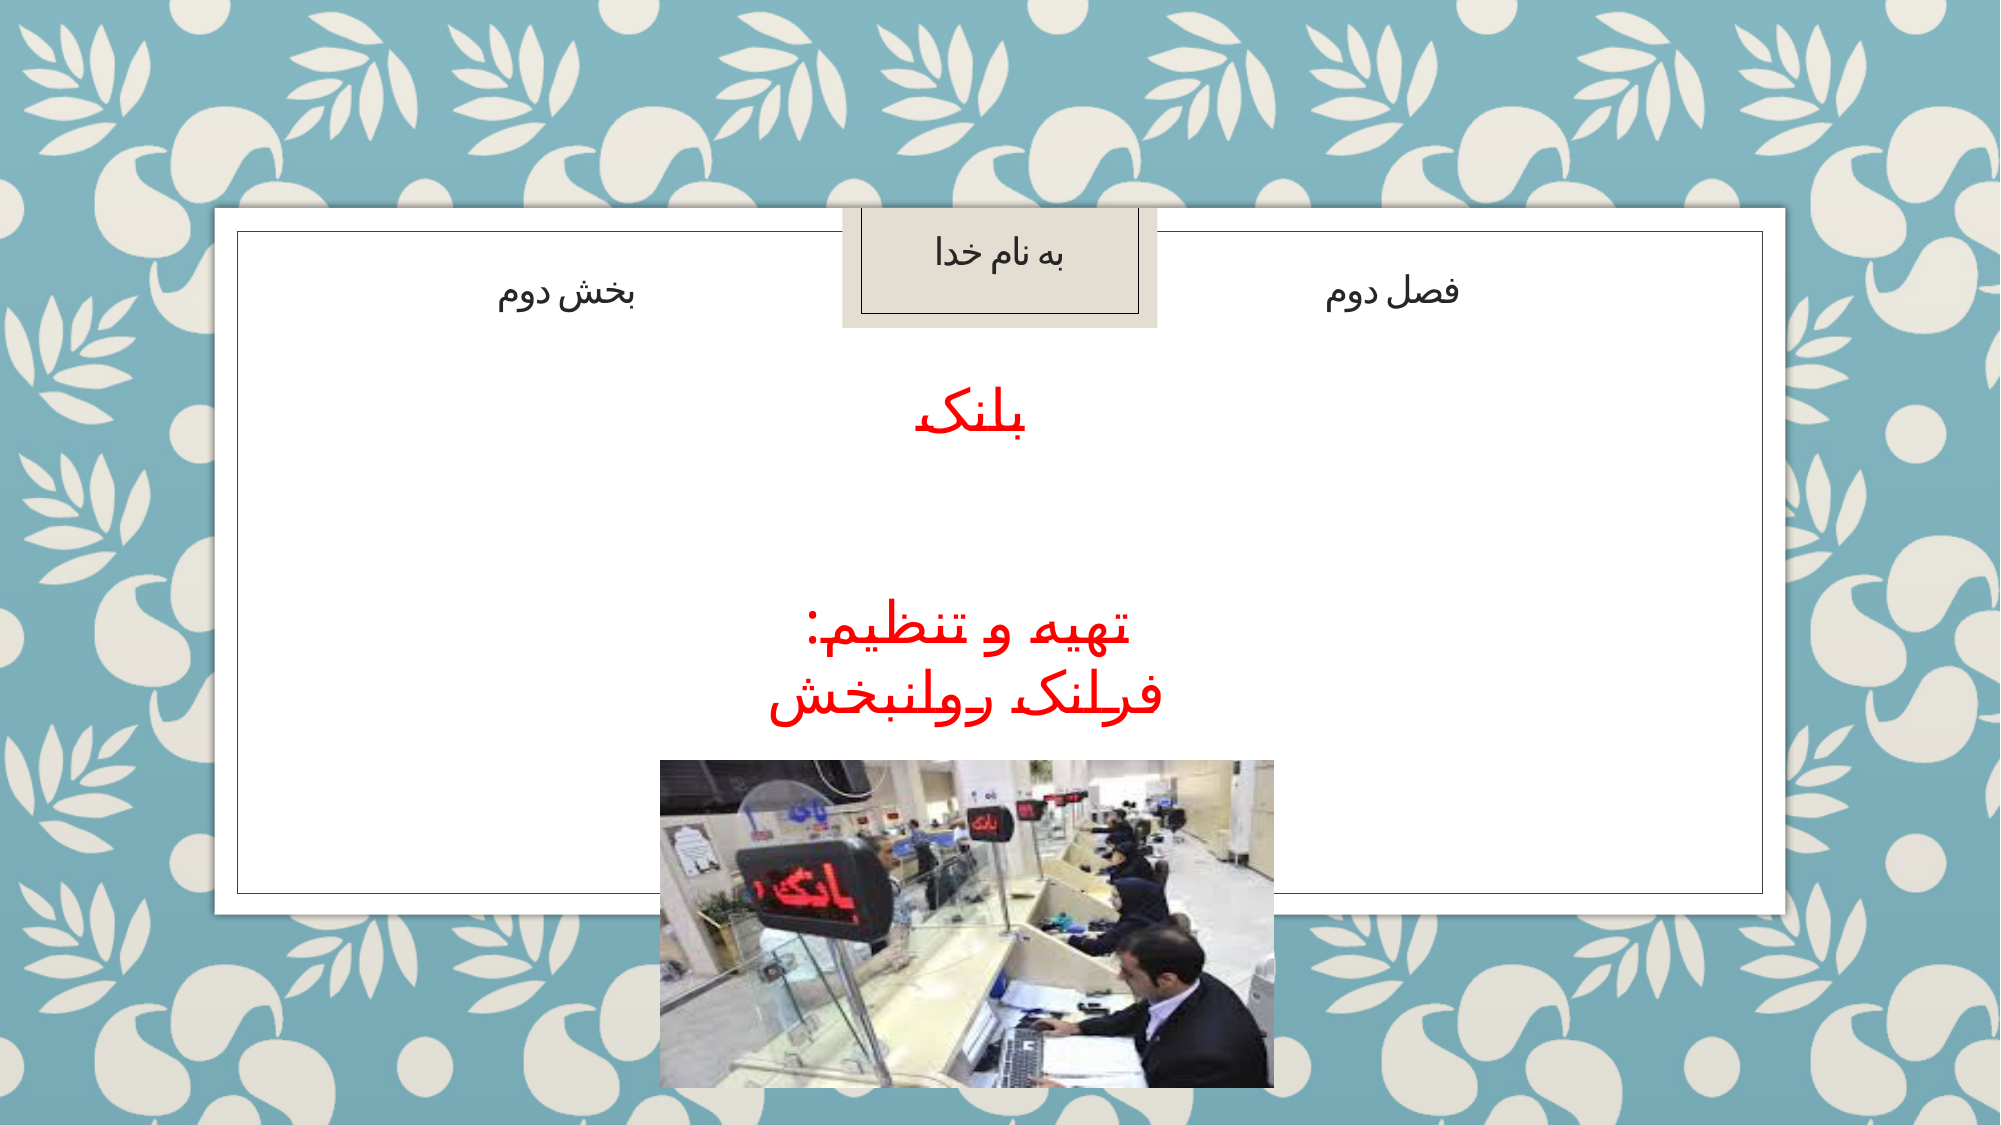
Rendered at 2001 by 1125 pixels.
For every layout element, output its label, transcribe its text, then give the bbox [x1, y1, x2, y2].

picture [660, 760, 1274, 1088]
text_box تهیه و تنظیم: فرانک روانبخش [697, 578, 1237, 756]
title به نام خدا فصل دوم بخش دوم [249, 0, 1750, 366]
subtitle بانک [893, 365, 1041, 455]
